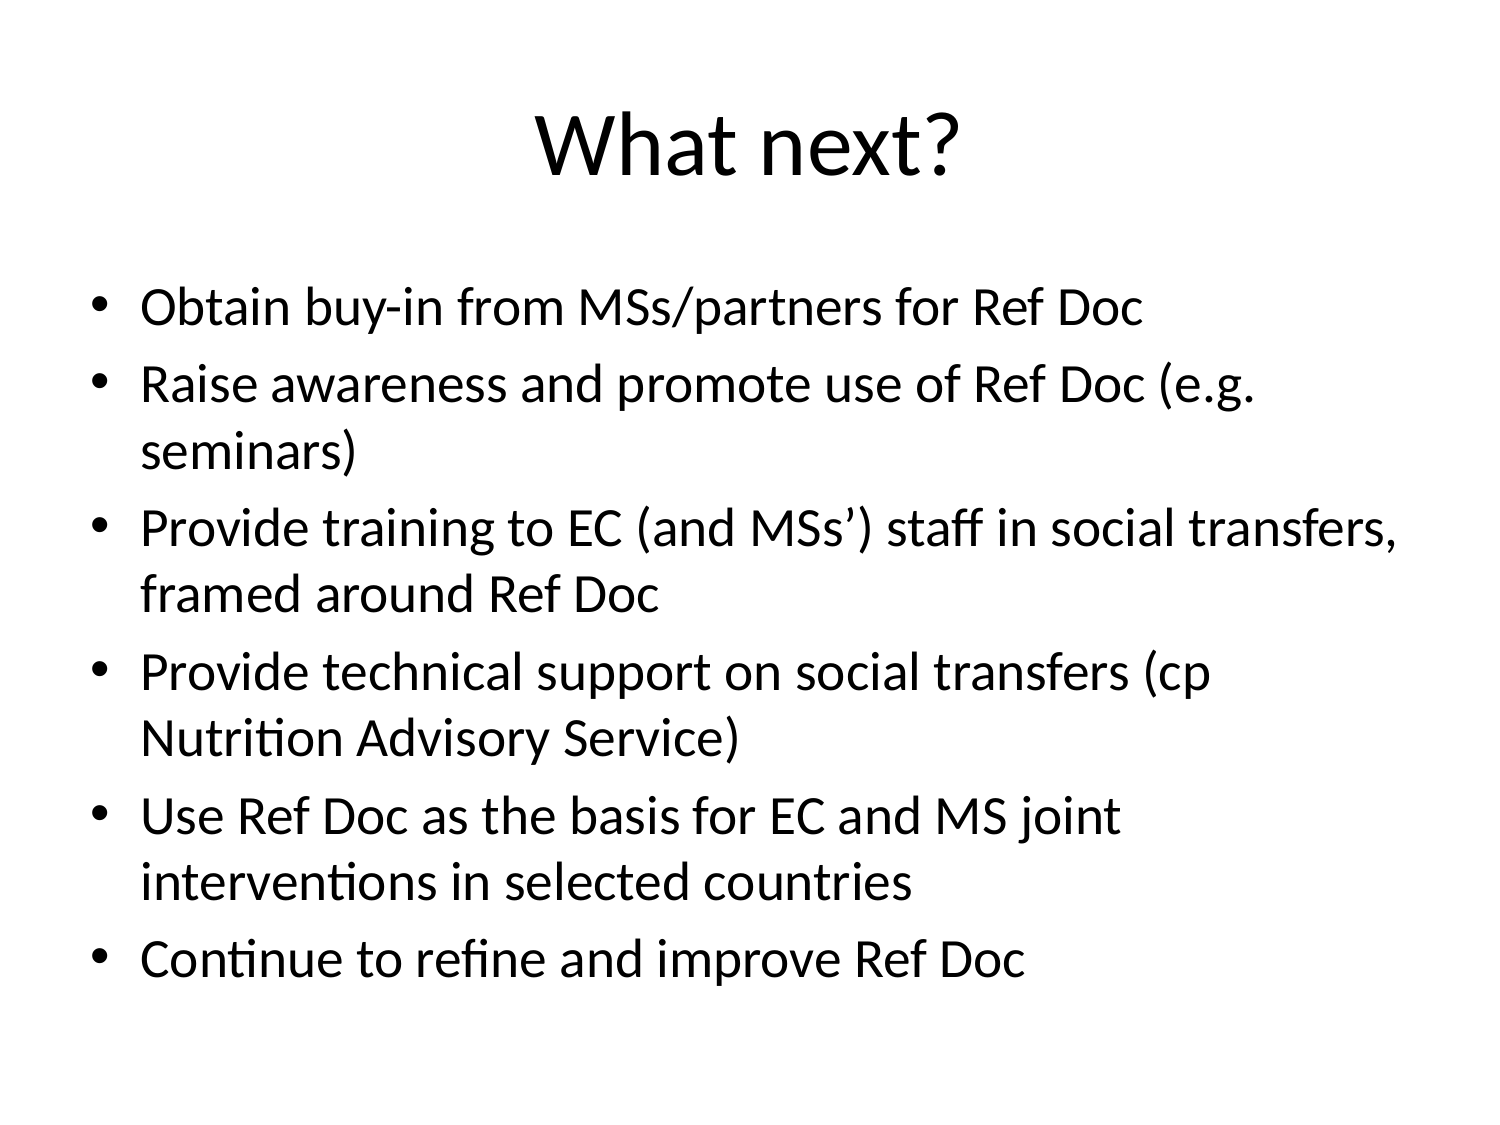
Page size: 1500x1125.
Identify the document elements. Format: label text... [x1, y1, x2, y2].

list Obtain buy-in from MSs/partners for Ref Doc Raise awareness and promote use of Ref Doc (e.g. seminars) Provide training to EC (and MSs’) staff in social transfers, framed around Ref Doc Provide technical support on social transfers (cp Nutrition Advisory Service) Use Ref Doc as the basis for EC and MS joint interventions in selected countries Continue to refine and improve Ref Doc [75, 262, 1425, 1005]
title What next? [75, 45, 1425, 233]
